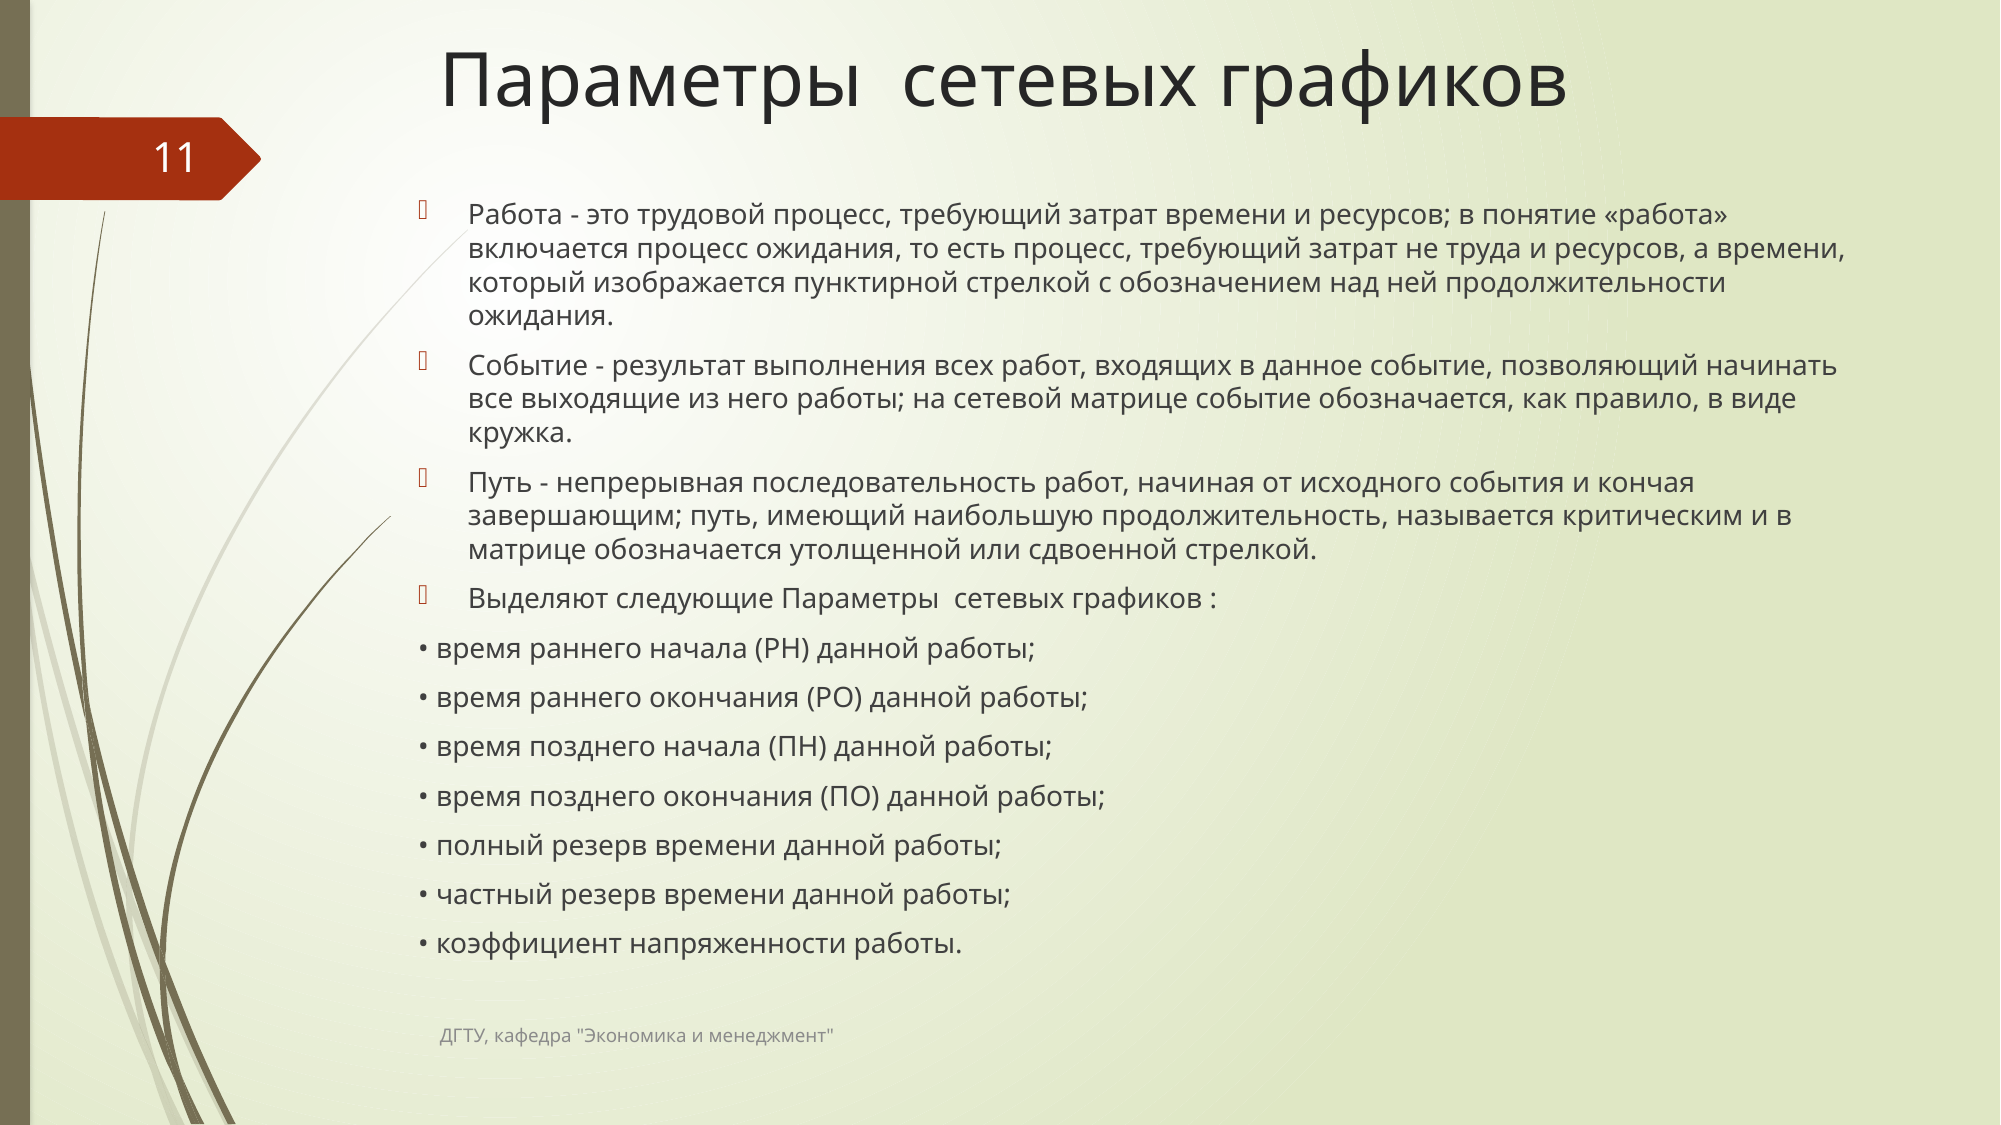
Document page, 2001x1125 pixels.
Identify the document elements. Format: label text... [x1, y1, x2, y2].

slide_number 11 [87, 129, 216, 190]
footer ДГТУ, кафедра "Экономика и менеджмент" [424, 1006, 1675, 1067]
title Параметры сетевых графиков [424, 24, 1887, 189]
list Работа - это трудовой процесс, требующий затрат времени и ресурсов; в понятие «работа» включается процесс ожидания, то есть процесс, требующий затрат не труда и ресурсов, а времени, который изображается пунктирной стрелкой с обозначением над ней продолжительности ожидания. Событие - результат выполнения всех работ, входящих в данное событие, позволяющий начинать все выходящие из него работы; на сетевой матрице событие обозначается, как правило, в виде кружка. Путь - непрерывная последовательность работ, начиная от исходного события и кончая завершающим; путь, имеющий наибольшую продолжительность, называется критическим и в матрице обозначается утолщенной или сдвоенной стрелкой. Выделяют следующие Параметры сетевых графиков : • время раннего начала (PH) данной работы; • время раннего окончания (РО) данной работы; • время позднего начала (ПН) данной работы; • время позднего окончания (ПО) данной работы; • полный резерв времени данной работы; • частный резерв времени данной работы; • коэффициент напряженности работы. [403, 189, 1888, 970]
